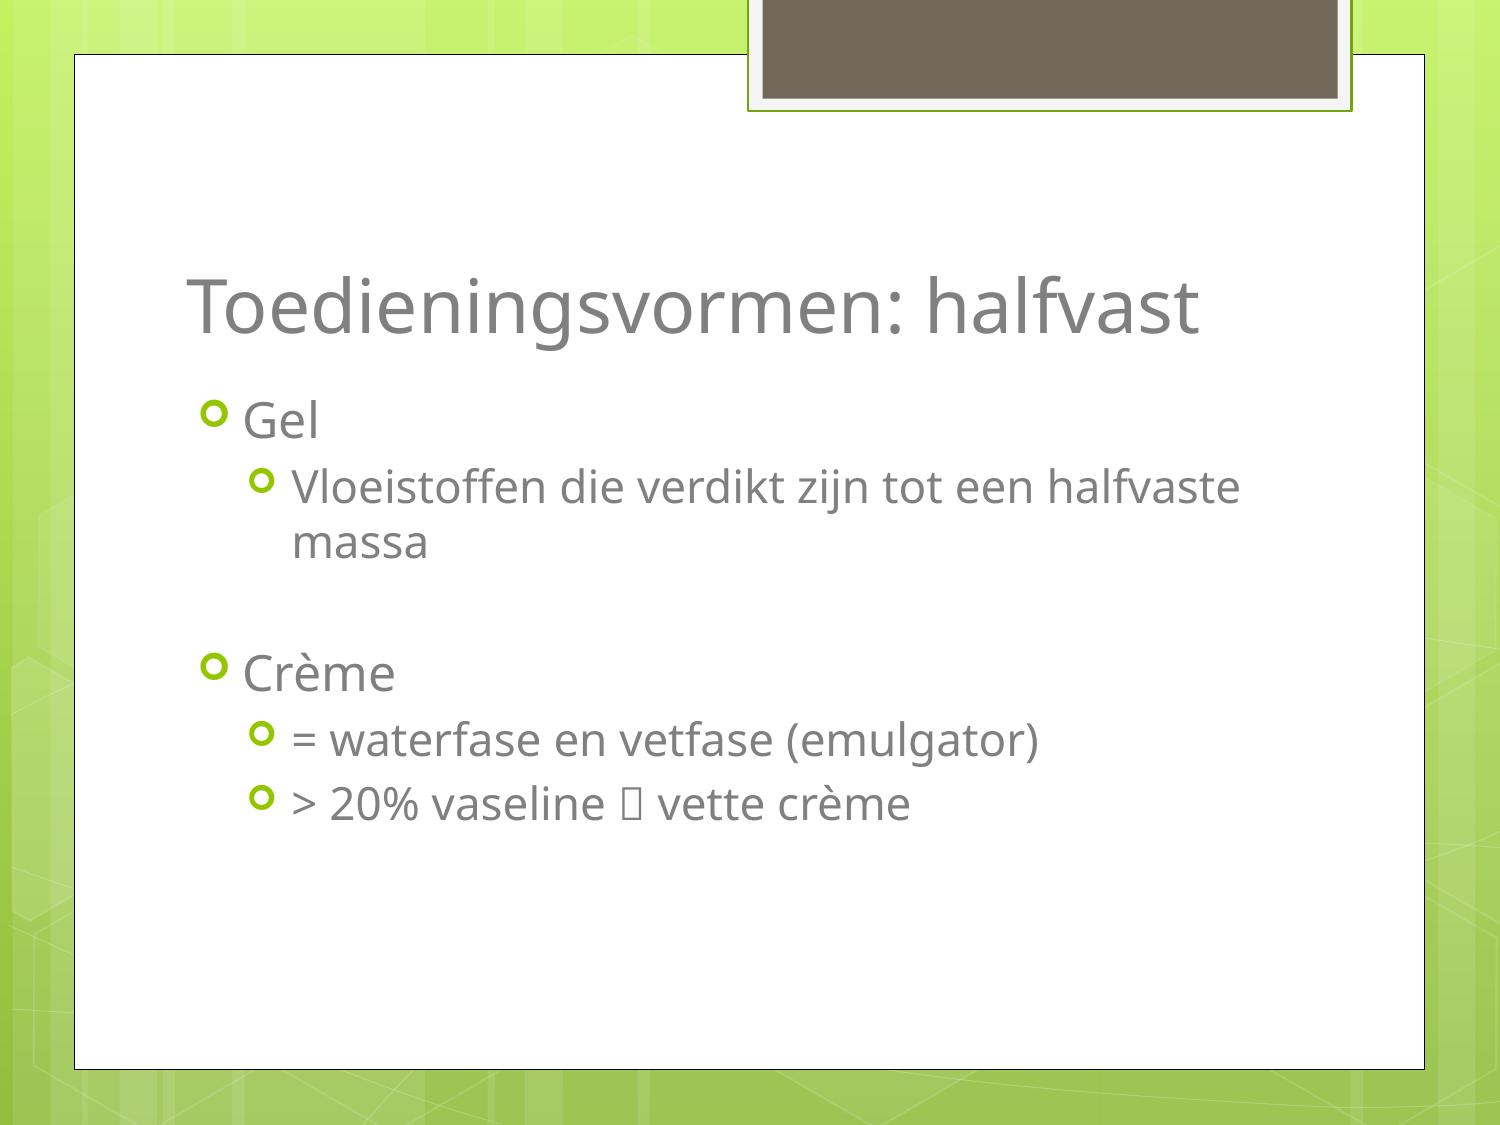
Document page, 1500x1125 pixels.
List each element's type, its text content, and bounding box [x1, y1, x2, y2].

title Toedieningsvormen: halfvast [171, 168, 1324, 357]
list Gel Vloeistoffen die verdikt zijn tot een halfvaste massa Crème = waterfase en vetfase (emulgator) > 20% vaseline  vette crème [171, 381, 1283, 1035]
